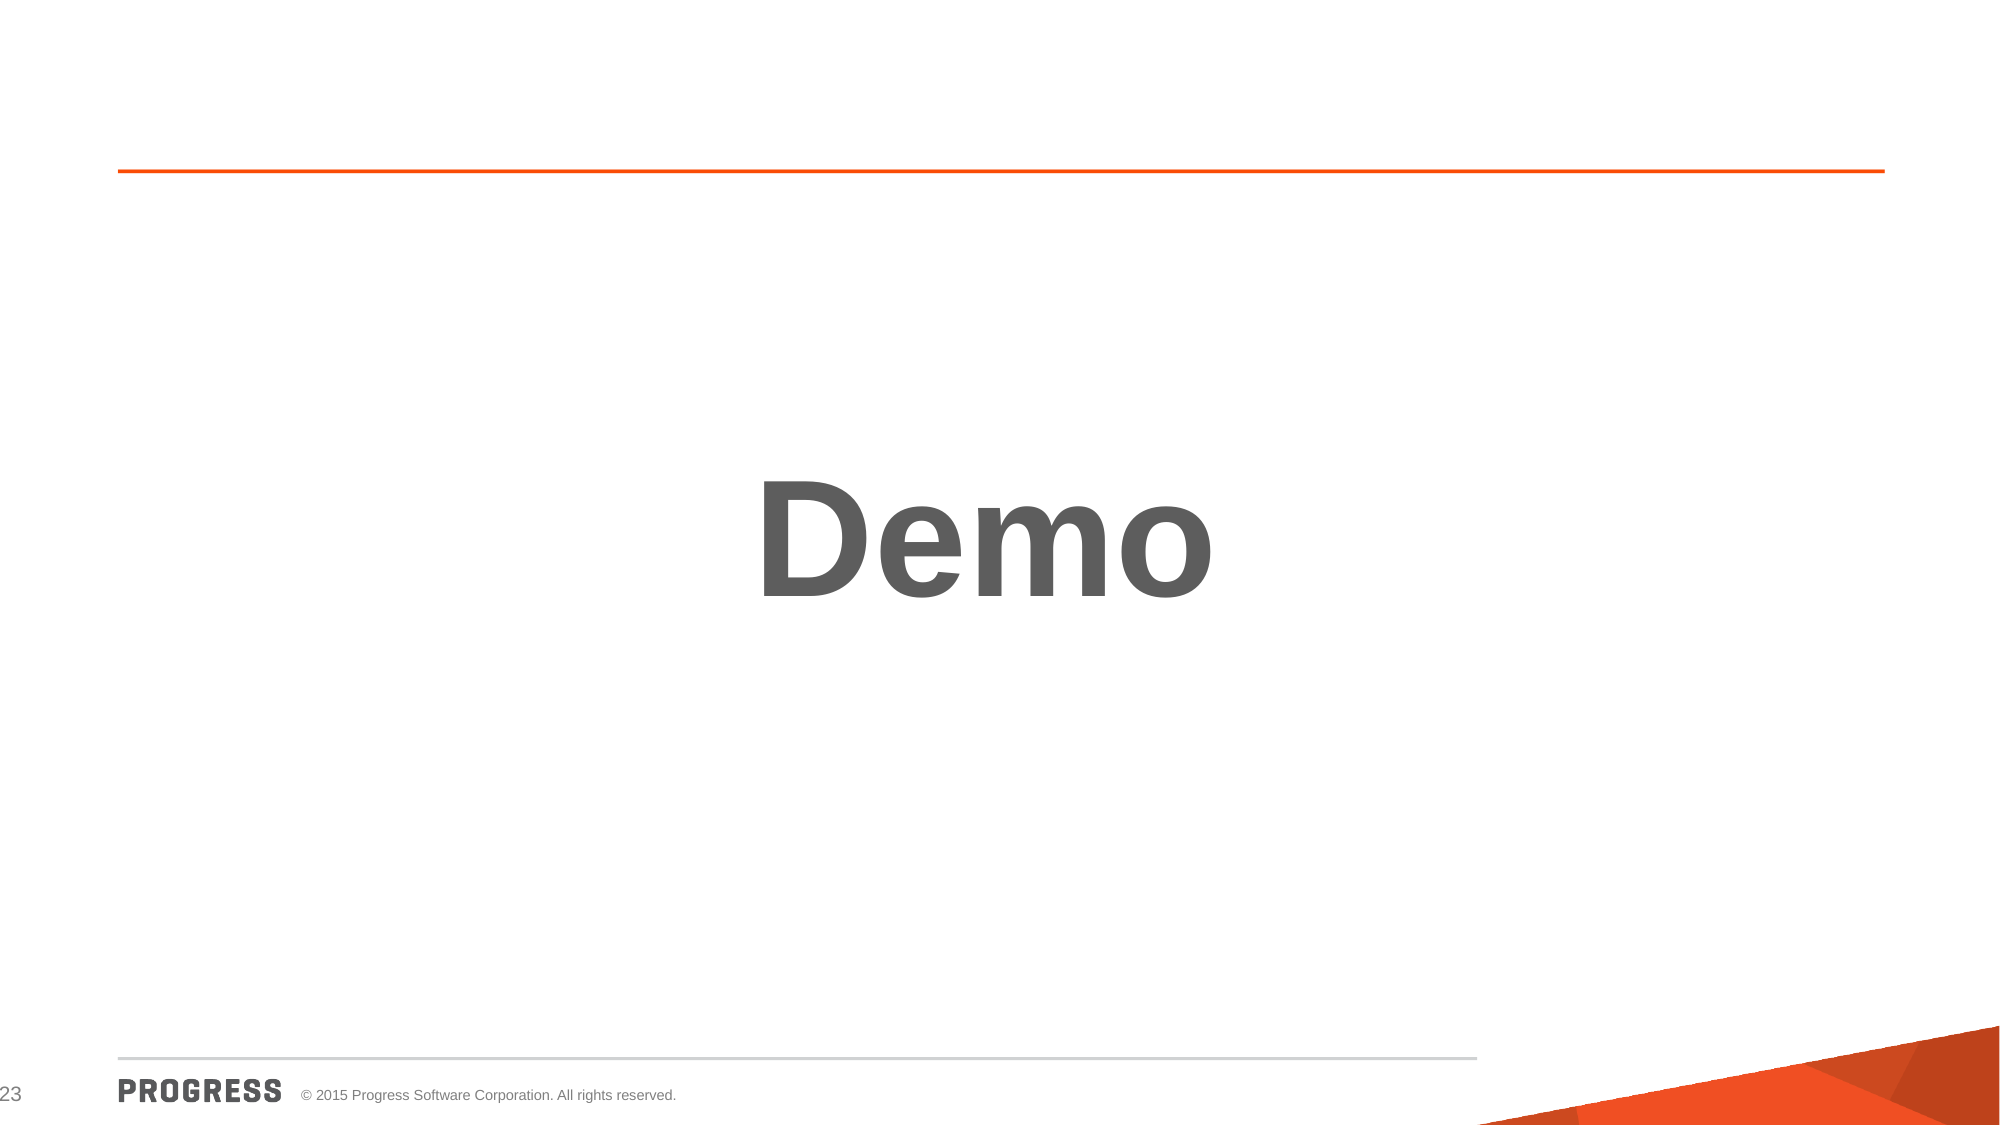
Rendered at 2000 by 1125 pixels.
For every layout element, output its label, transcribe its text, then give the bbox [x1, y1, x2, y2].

picture [0, 1088, 6, 1097]
picture [0, 0, 2000, 1125]
text_box Demo [739, 422, 1233, 637]
